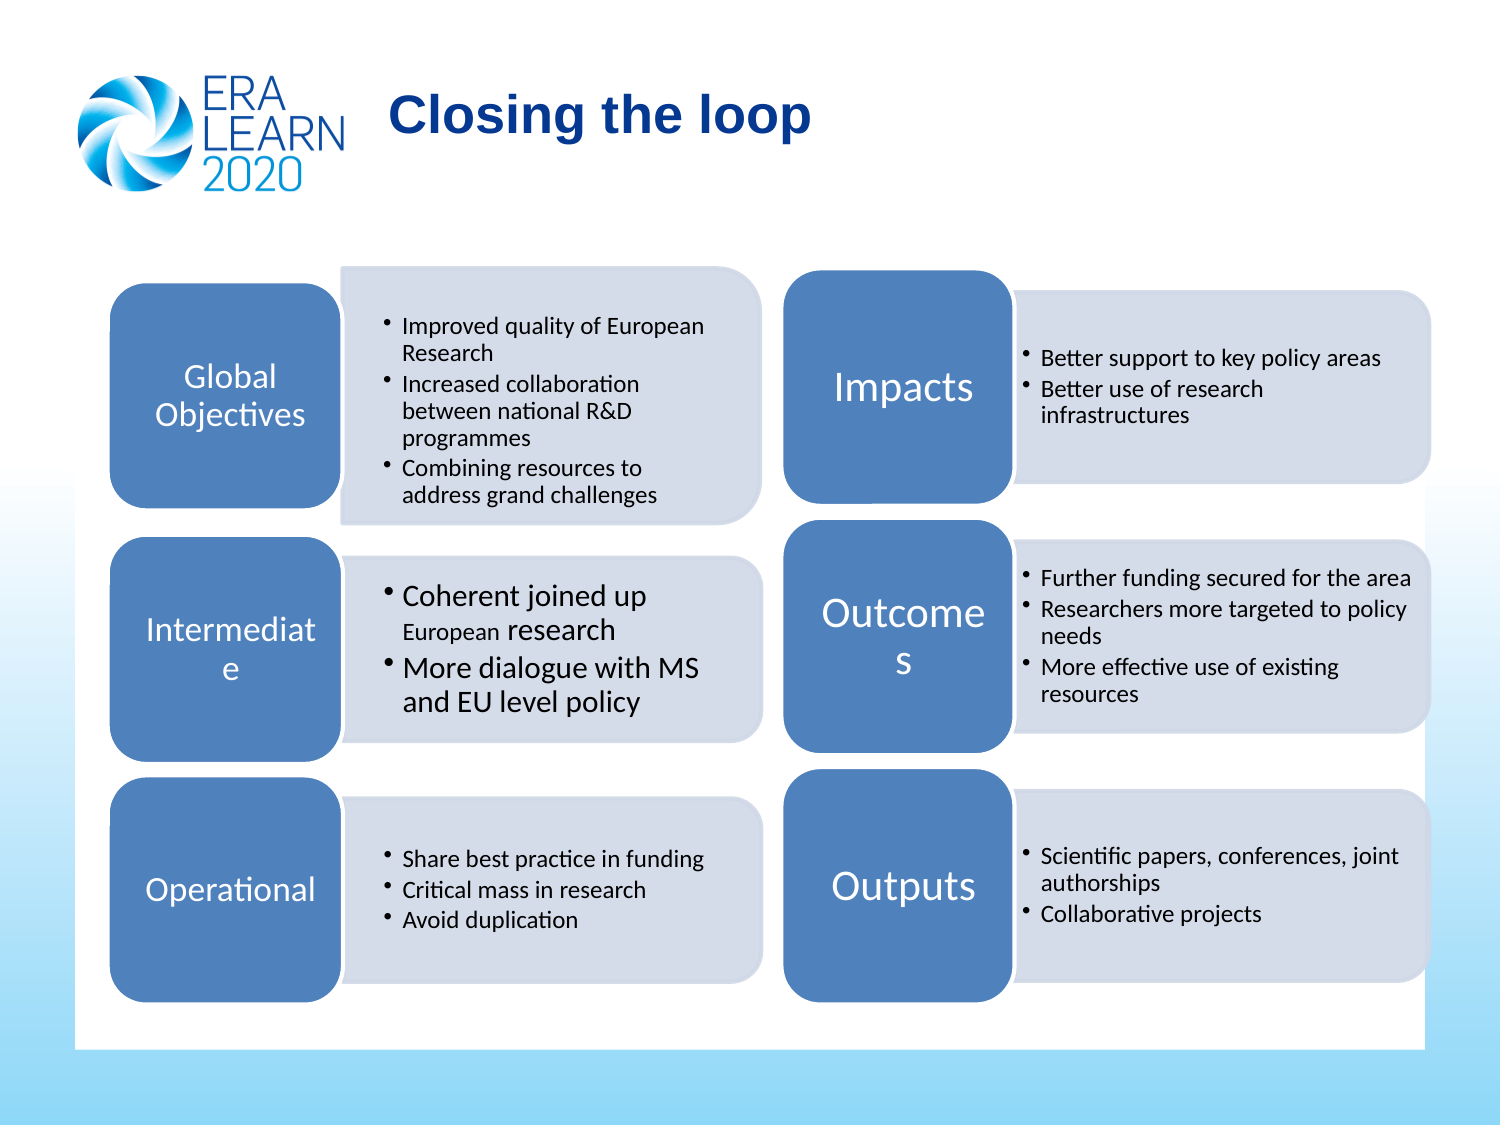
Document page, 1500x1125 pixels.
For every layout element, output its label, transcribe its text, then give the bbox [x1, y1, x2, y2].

title Closing the loop [373, 71, 1500, 197]
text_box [107, 267, 762, 1006]
picture [0, 0, 1500, 1125]
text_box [781, 267, 1430, 1006]
